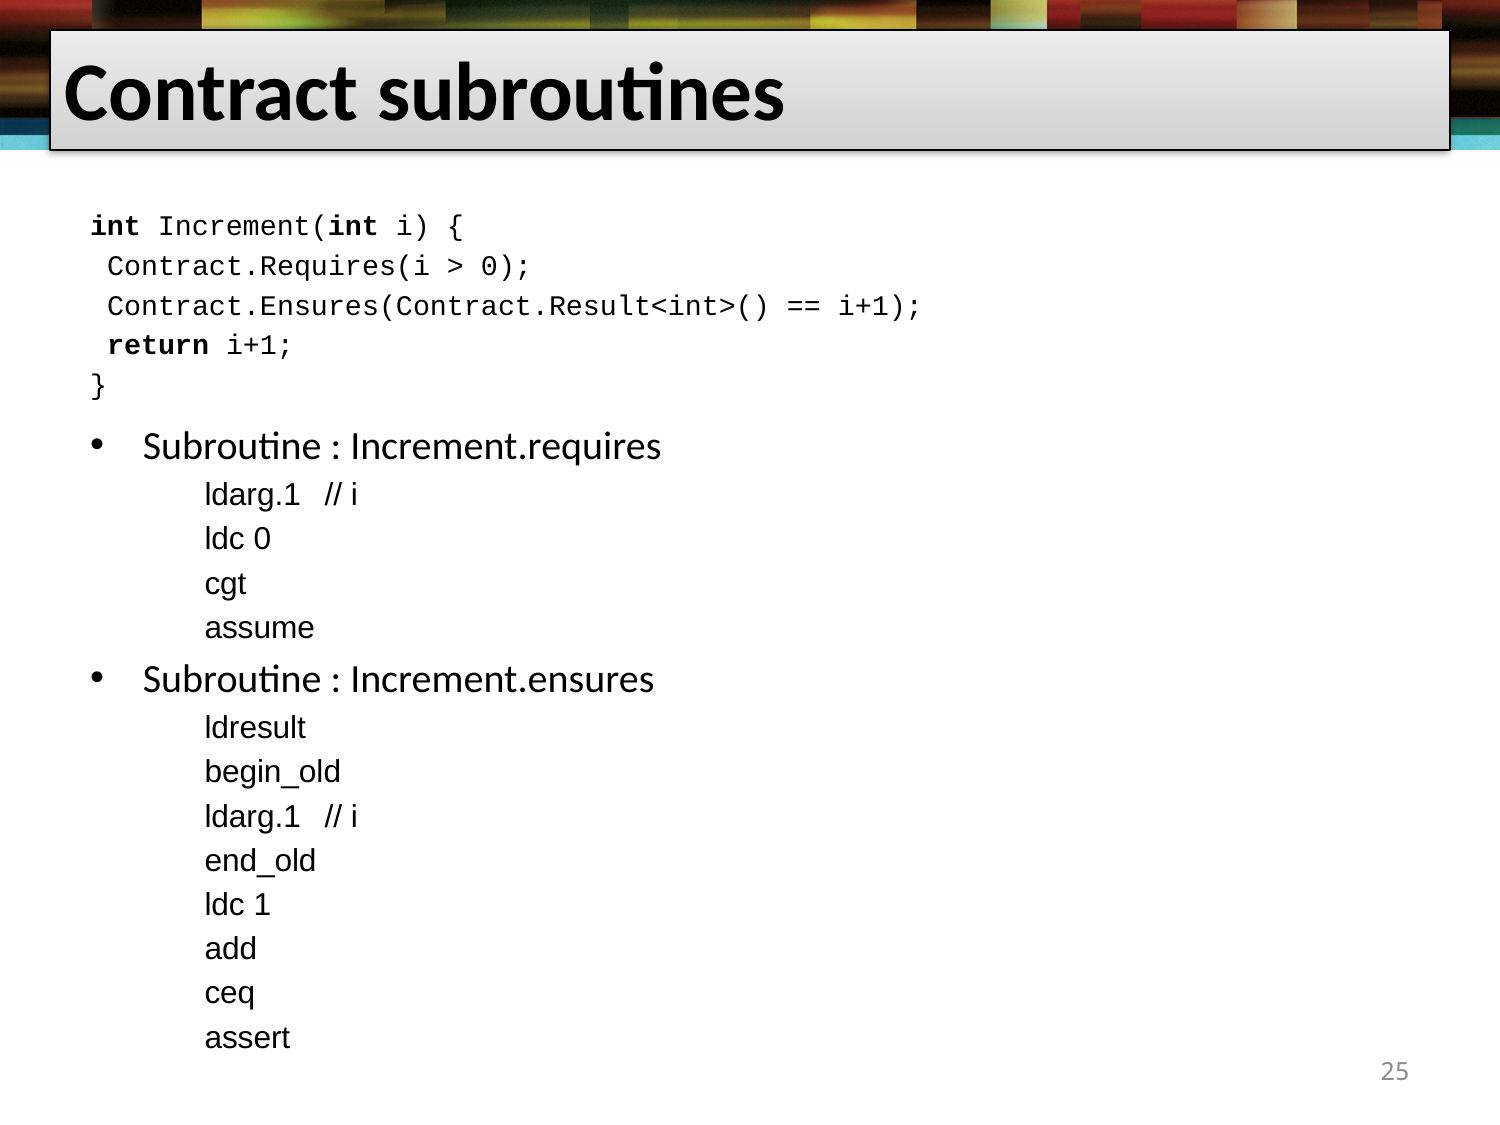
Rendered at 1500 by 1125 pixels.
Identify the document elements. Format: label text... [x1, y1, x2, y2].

list int Increment(int i) { Contract.Requires(i > 0); Contract.Ensures(Contract.Result<int>() == i+1); return i+1; } Subroutine : Increment.requires ldarg.1 // i ldc 0 cgt assume Subroutine : Increment.ensures ldresult begin_old ldarg.1 // i end_old ldc 1 add ceq assert [75, 200, 1463, 1063]
slide_number 25 [1074, 1063, 1425, 1103]
text_box Contract subroutines [49, 29, 1451, 151]
picture [0, 0, 1500, 150]
